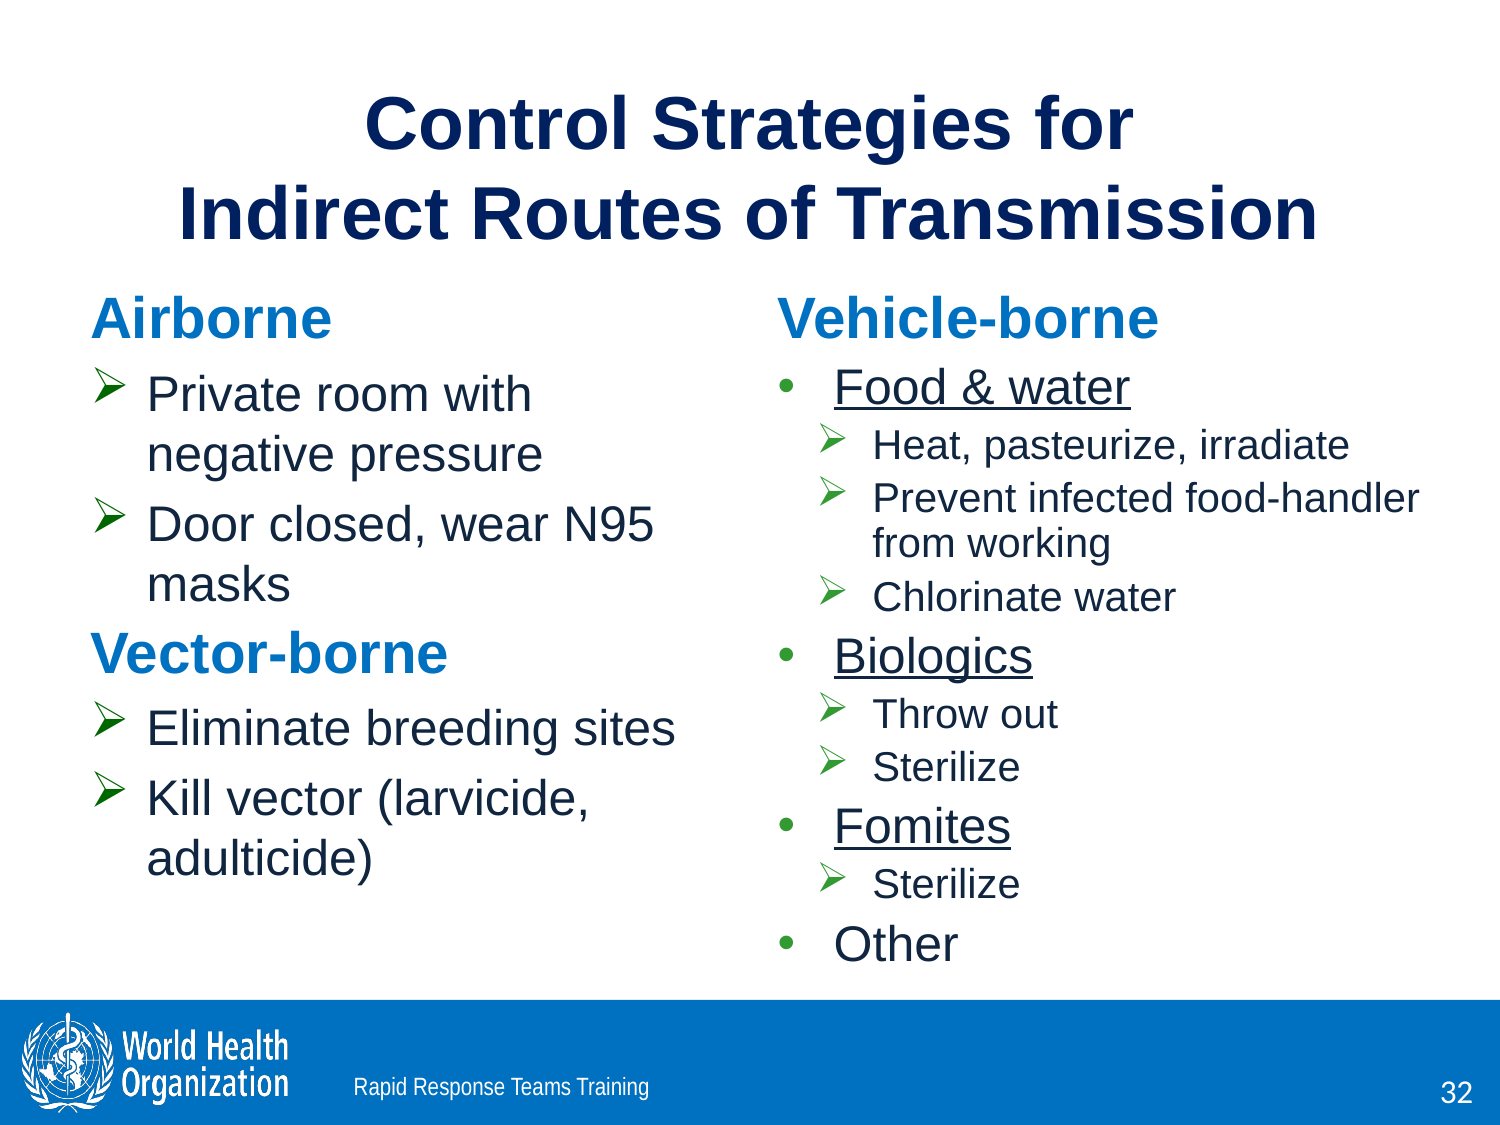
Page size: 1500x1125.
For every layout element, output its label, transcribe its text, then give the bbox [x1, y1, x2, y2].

text_box Control Strategies for Indirect Routes of Transmission [61, 66, 1438, 279]
list Airborne Private room with negative pressure Door closed, wear N95 masks Vector-borne Eliminate breeding sites Kill vector (larvicide, adulticide) [75, 280, 738, 1024]
list Vehicle-borne Food & water Heat, pasteurize, irradiate Prevent infected food-handler from working Chlorinate water Biologics Throw out Sterilize Fomites Sterilize Other [762, 280, 1471, 1024]
picture [21, 1012, 288, 1113]
